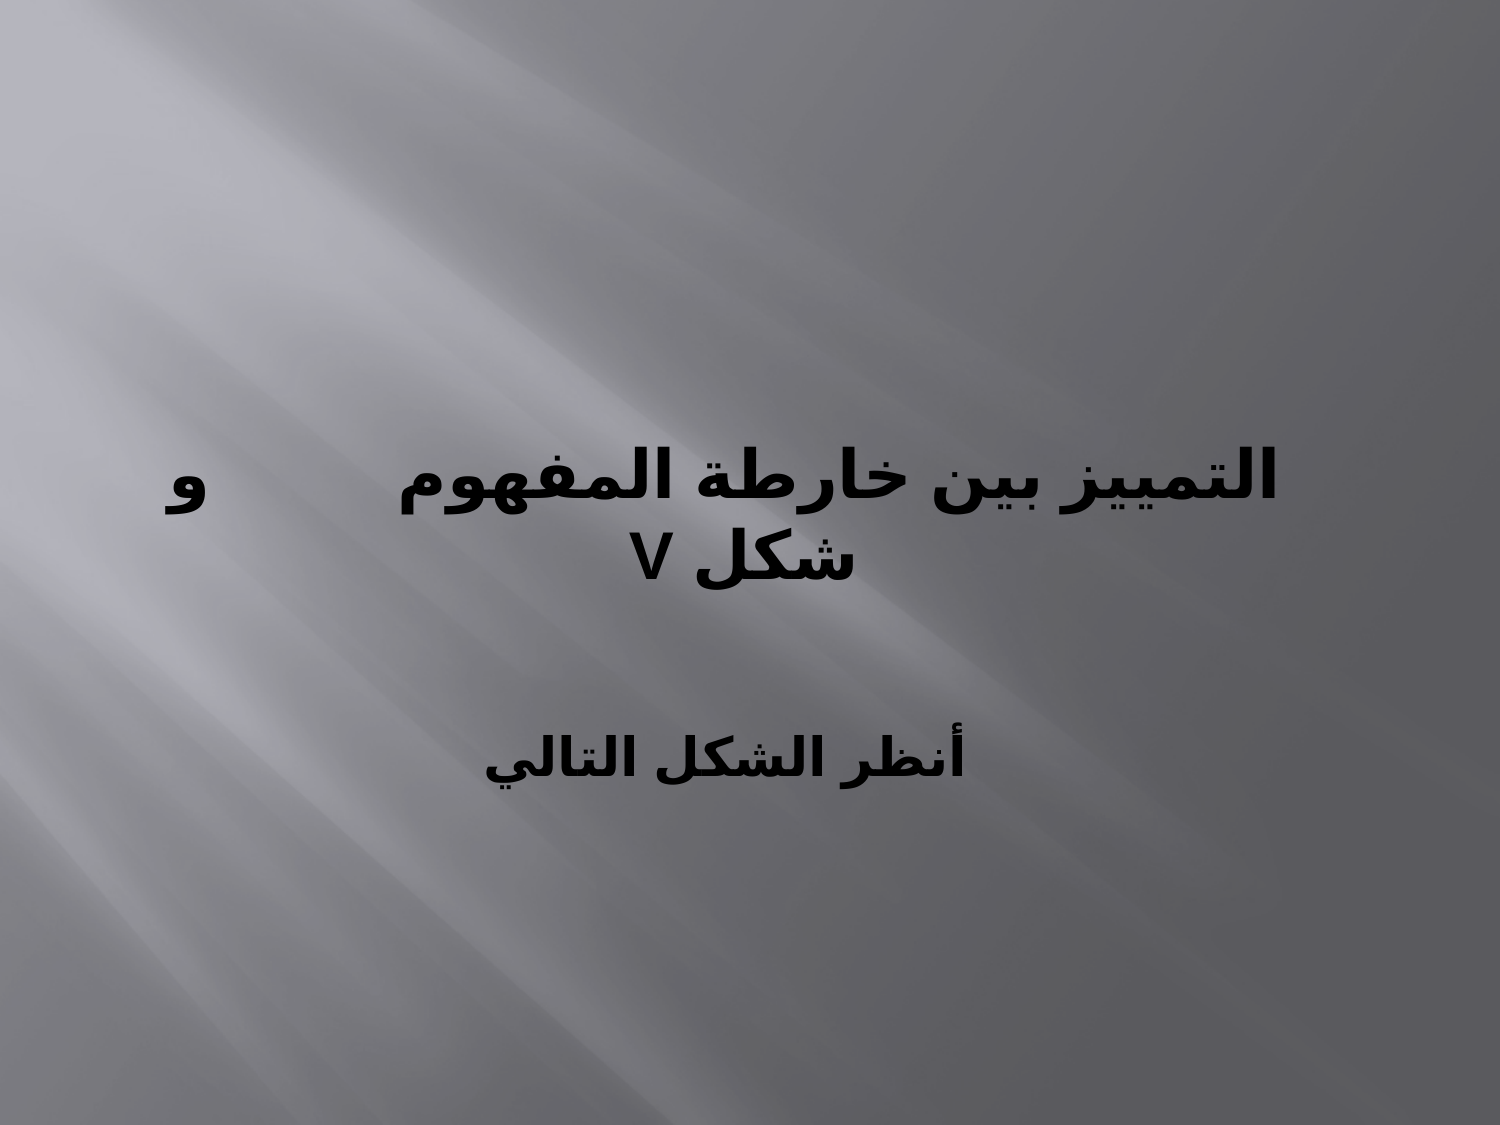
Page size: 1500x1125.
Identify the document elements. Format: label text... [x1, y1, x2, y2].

title التمييز بين خارطة المفهوم و شكل v أنظر الشكل التالي [87, 425, 1363, 788]
